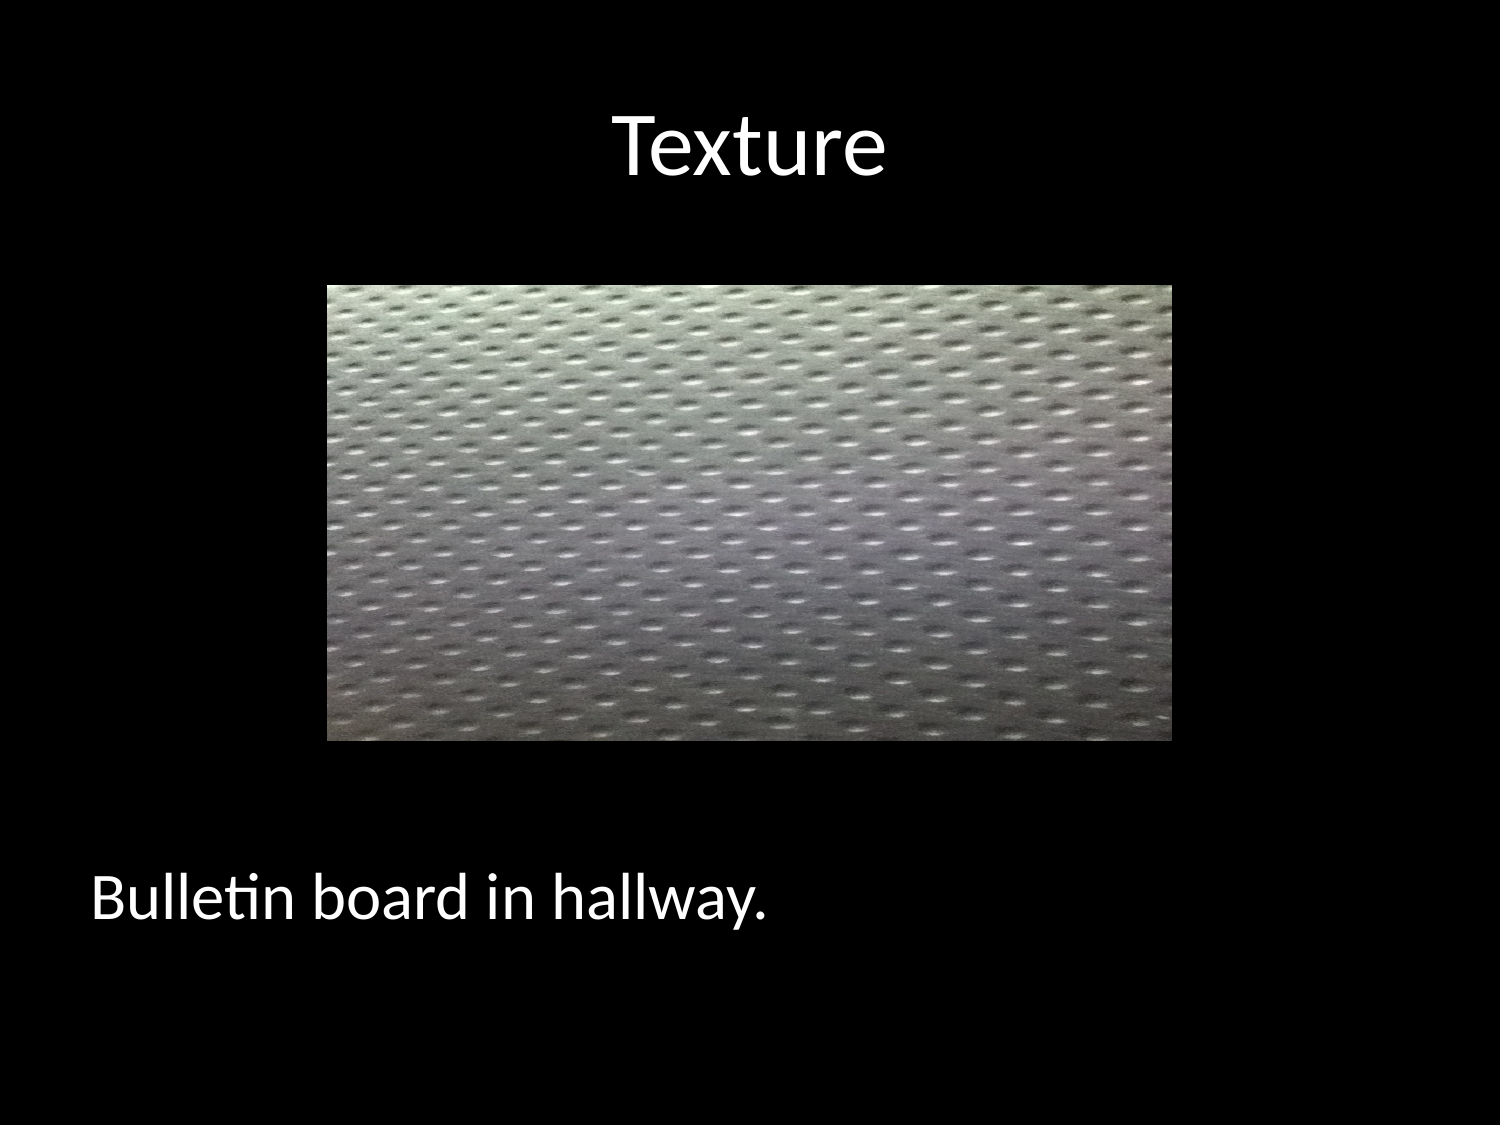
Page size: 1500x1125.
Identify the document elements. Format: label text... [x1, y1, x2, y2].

picture [327, 285, 1172, 742]
title Texture [75, 45, 1425, 233]
list Bulletin board in hallway. [75, 845, 1425, 1005]
